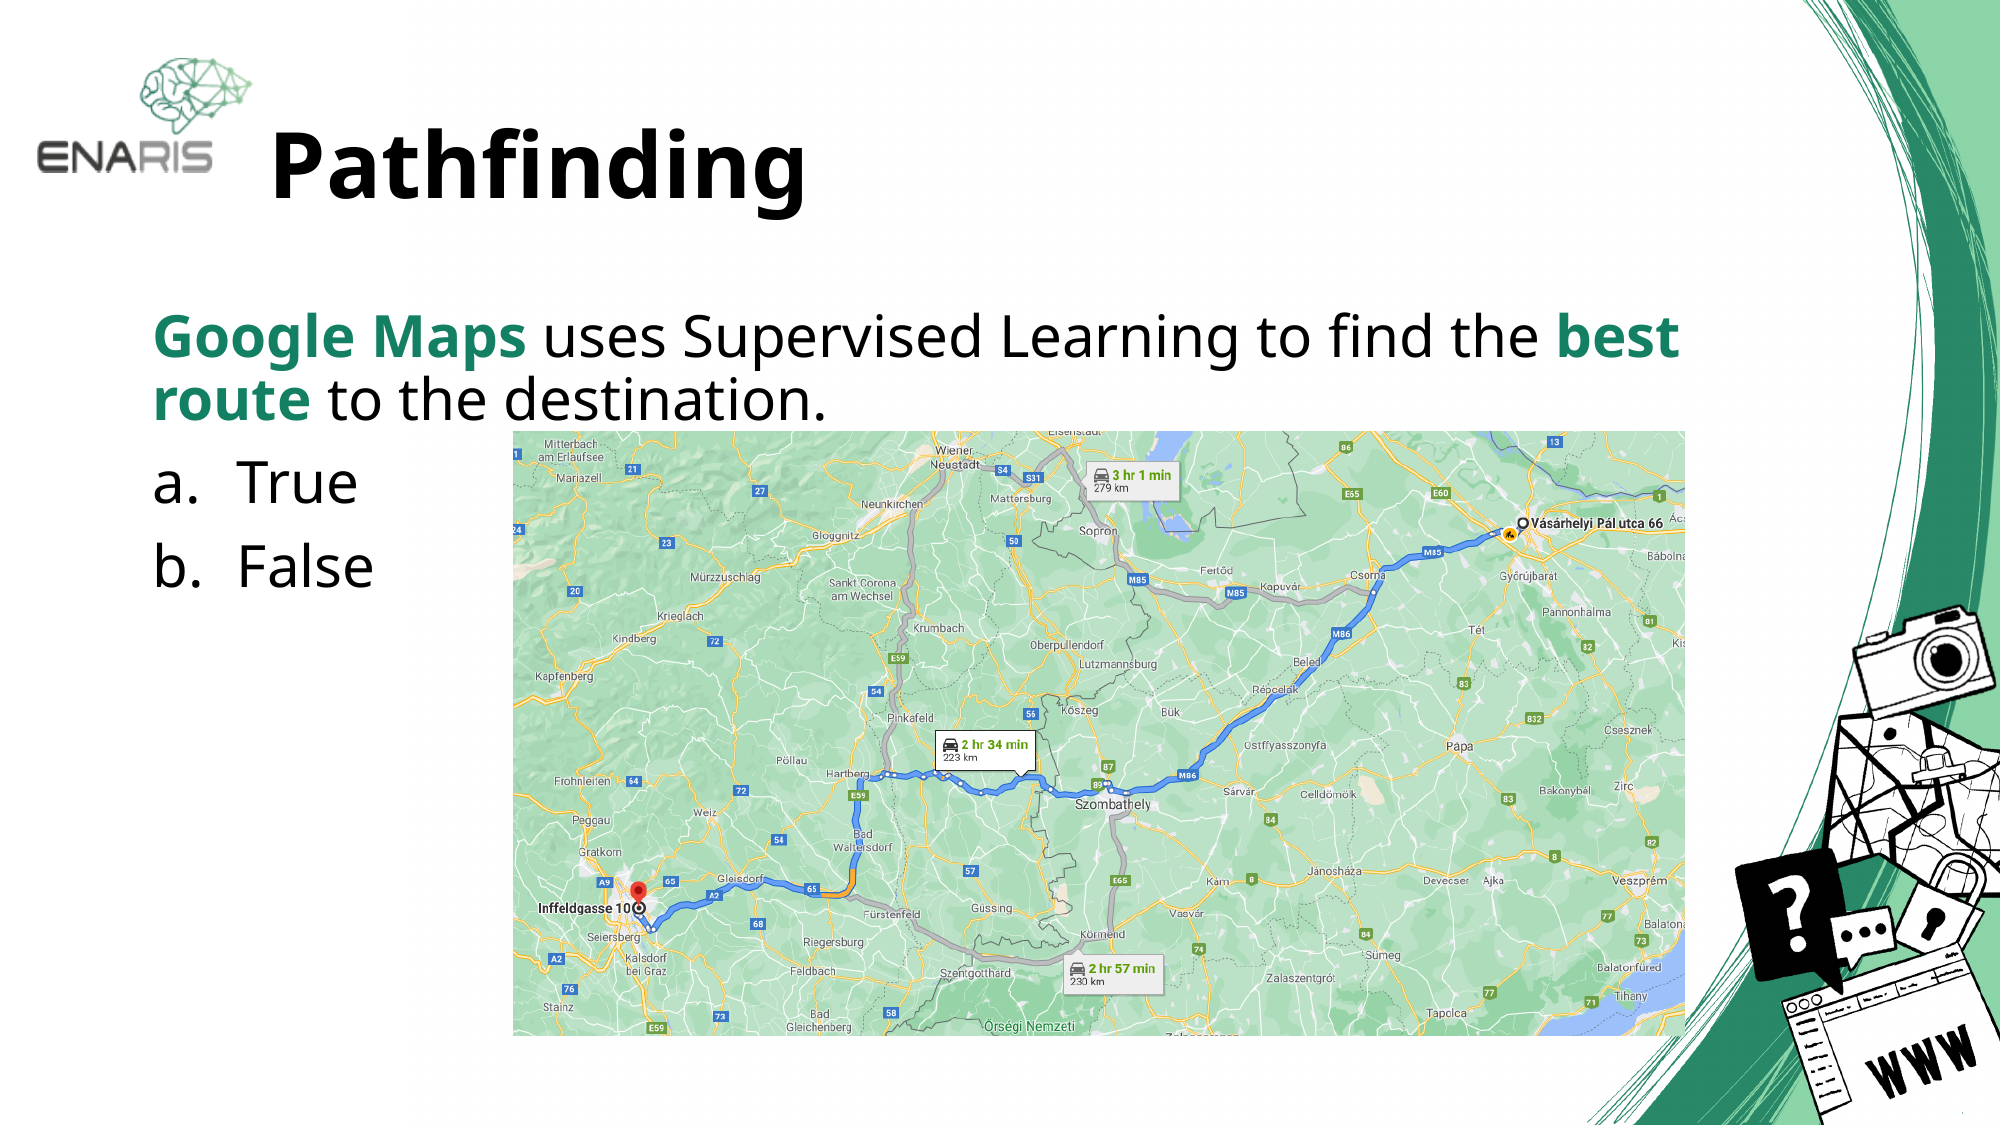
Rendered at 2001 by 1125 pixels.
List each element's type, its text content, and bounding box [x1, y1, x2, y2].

list Google Maps uses Supervised Learning to find the best route to the destination. True False [137, 299, 1731, 1014]
picture [37, 58, 254, 173]
picture [408, 0, 2000, 1125]
title Pathfinding [253, 59, 1863, 278]
